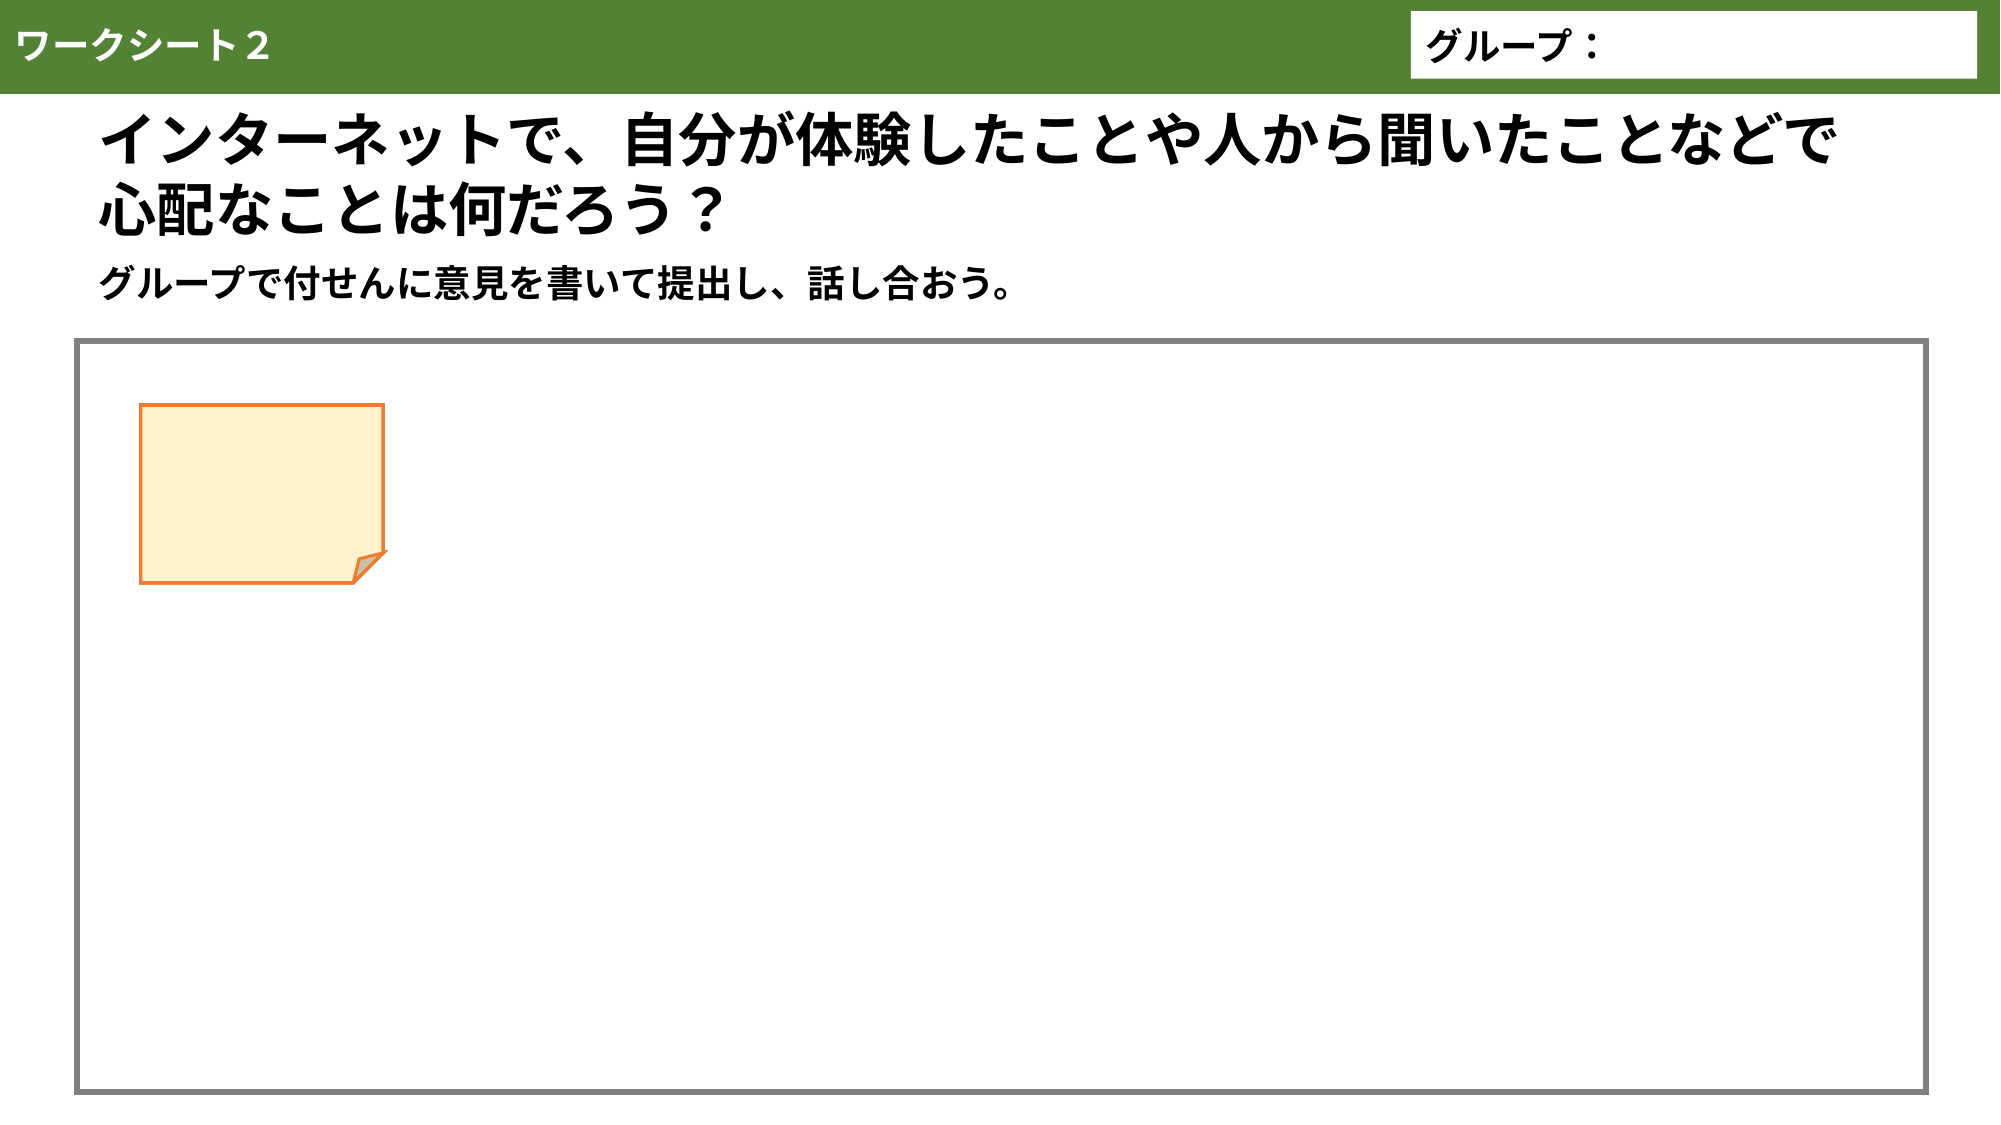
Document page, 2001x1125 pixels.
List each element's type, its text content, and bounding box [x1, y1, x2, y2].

text_box グループで付せんに意見を書いて提出し、話し合おう。 [83, 252, 1444, 313]
text_box インターネットで、自分が体験したことや人から聞いたことなどで 心配なことは何だろう？ [84, 96, 1978, 251]
text_box グループ： [1410, 10, 1978, 80]
text_box [139, 404, 387, 584]
text_box ワークシート２ [0, 0, 2000, 94]
text_box [76, 340, 1927, 1093]
